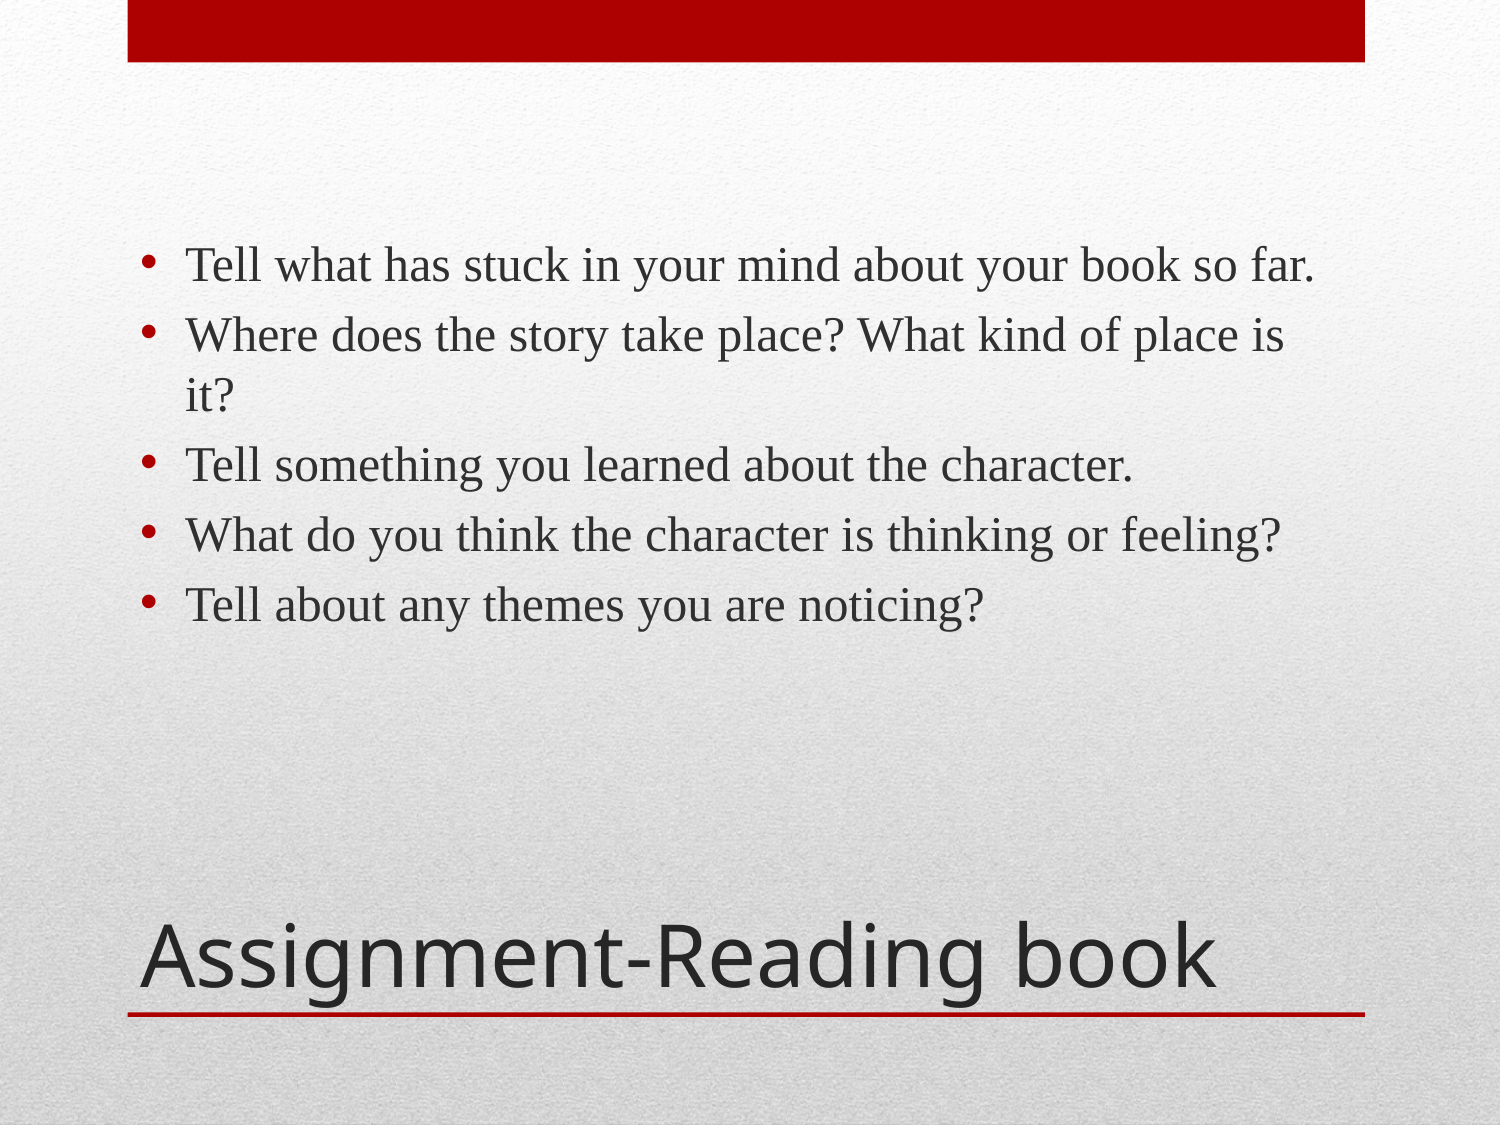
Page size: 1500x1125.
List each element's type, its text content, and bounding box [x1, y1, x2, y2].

title Assignment-Reading book [125, 787, 1238, 1013]
list Tell what has stuck in your mind about your book so far. Where does the story take place? What kind of place is it? Tell something you learned about the character. What do you think the character is thinking or feeling? Tell about any themes you are noticing? [125, 112, 1363, 750]
